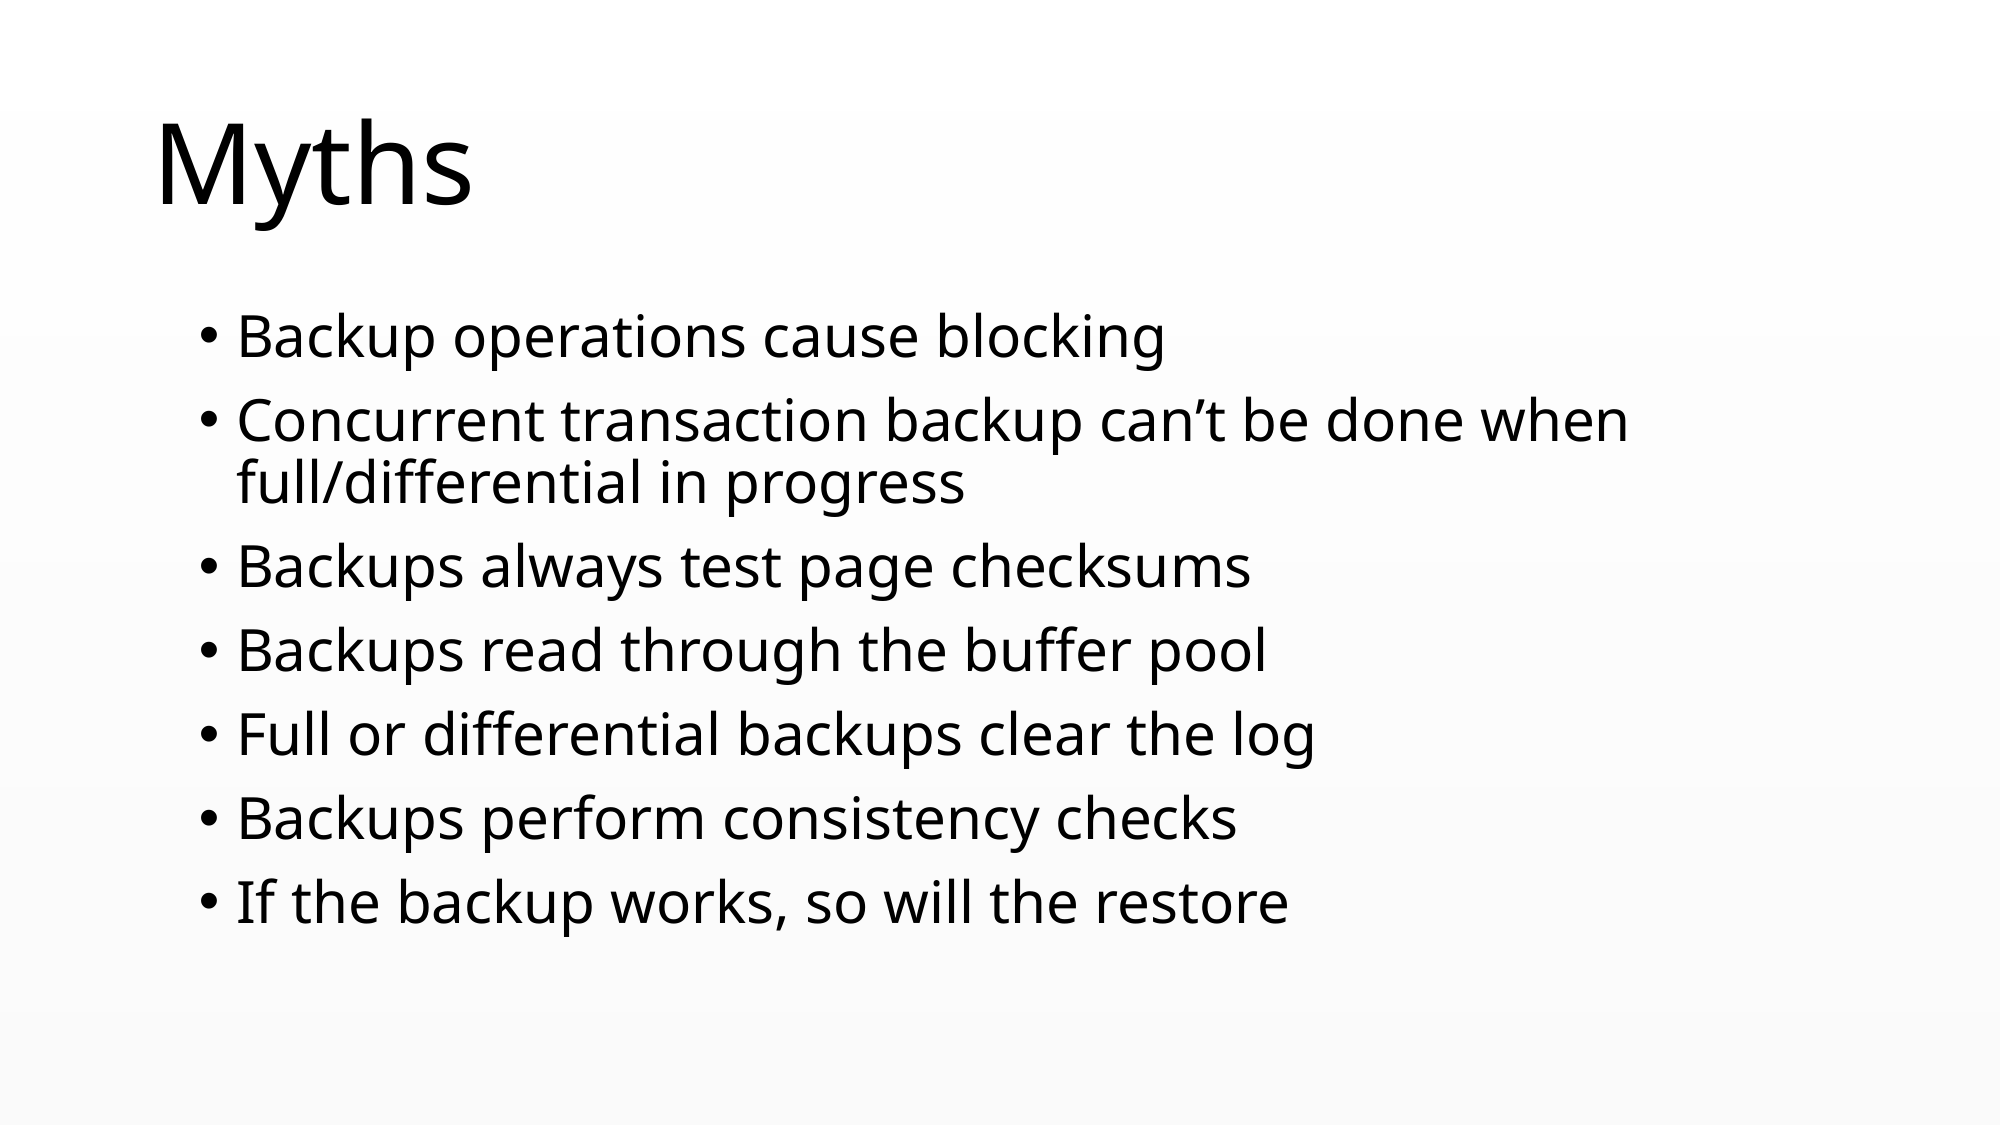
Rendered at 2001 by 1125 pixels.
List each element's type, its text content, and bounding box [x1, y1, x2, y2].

title Myths [137, 59, 1863, 278]
list Backup operations cause blocking Concurrent transaction backup can’t be done when full/differential in progress Backups always test page checksums Backups read through the buffer pool Full or differential backups clear the log Backups perform consistency checks If the backup works, so will the restore [183, 299, 1863, 1014]
